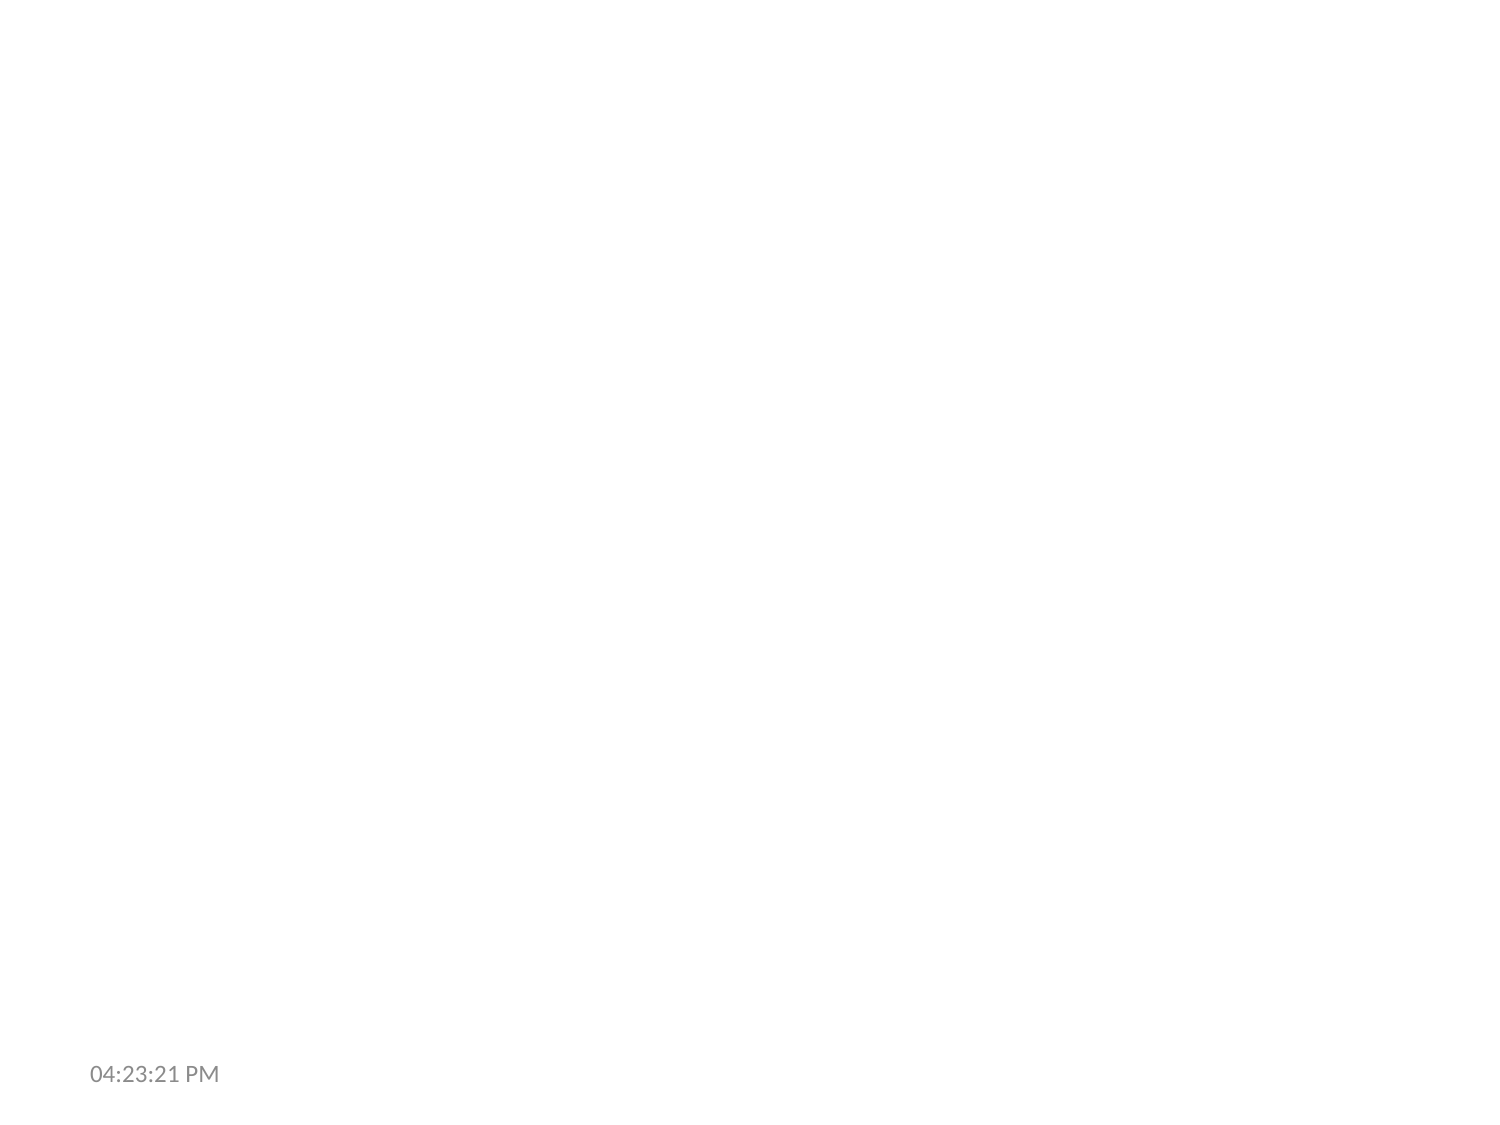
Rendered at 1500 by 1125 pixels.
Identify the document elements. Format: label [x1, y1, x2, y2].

slide_number [75, 1042, 425, 1103]
